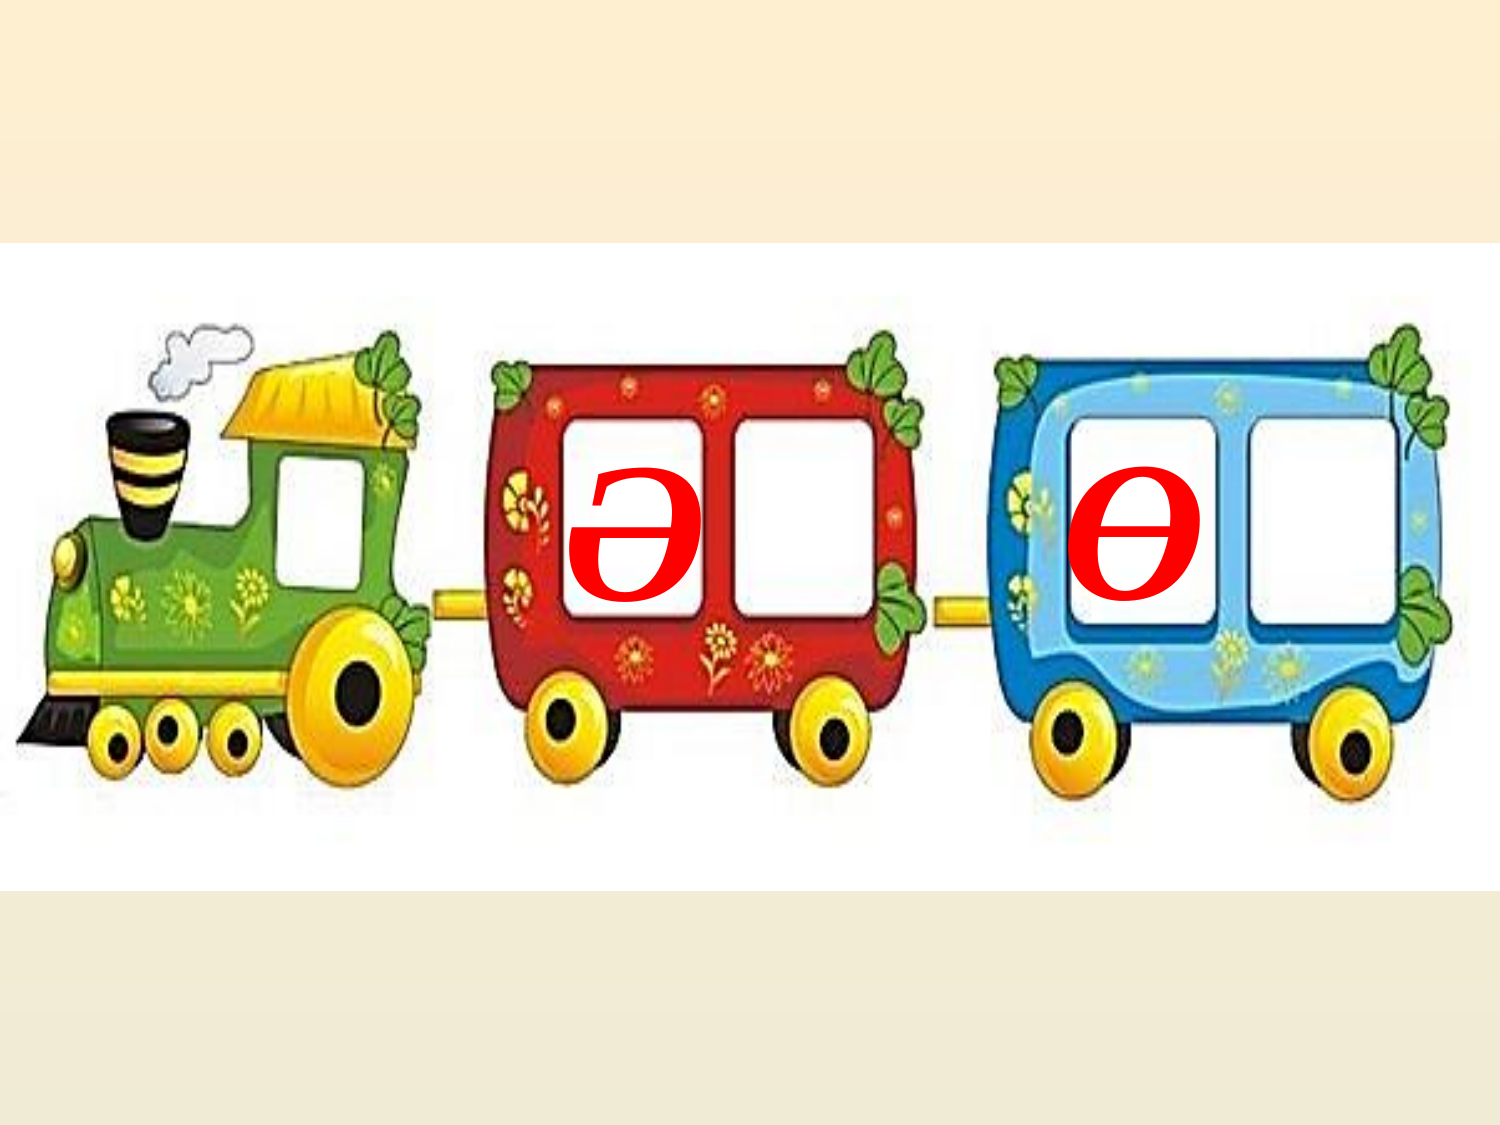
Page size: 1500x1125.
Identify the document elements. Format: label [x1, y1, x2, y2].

picture [0, 243, 1500, 891]
